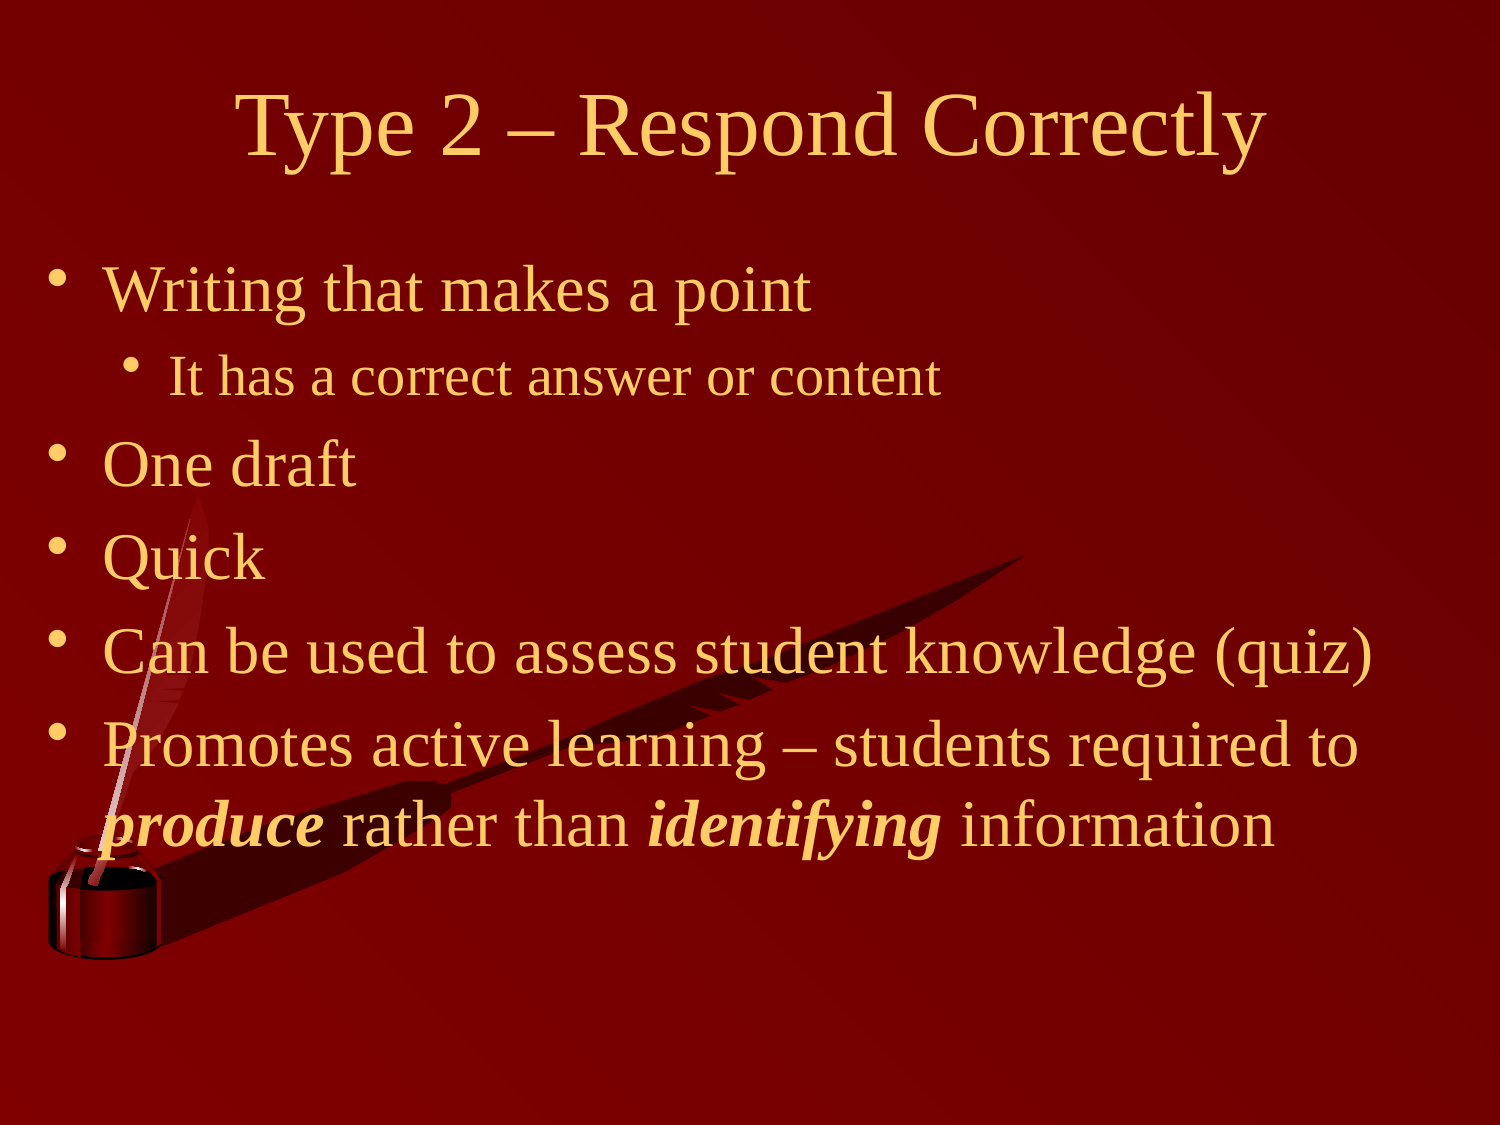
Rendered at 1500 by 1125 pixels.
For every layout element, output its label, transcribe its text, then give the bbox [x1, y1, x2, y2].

title Type 2 – Respond Correctly [29, 19, 1475, 219]
list Writing that makes a point It has a correct answer or content One draft Quick Can be used to assess student knowledge (quiz) Promotes active learning – students required to produce rather than identifying information [30, 237, 1472, 1022]
